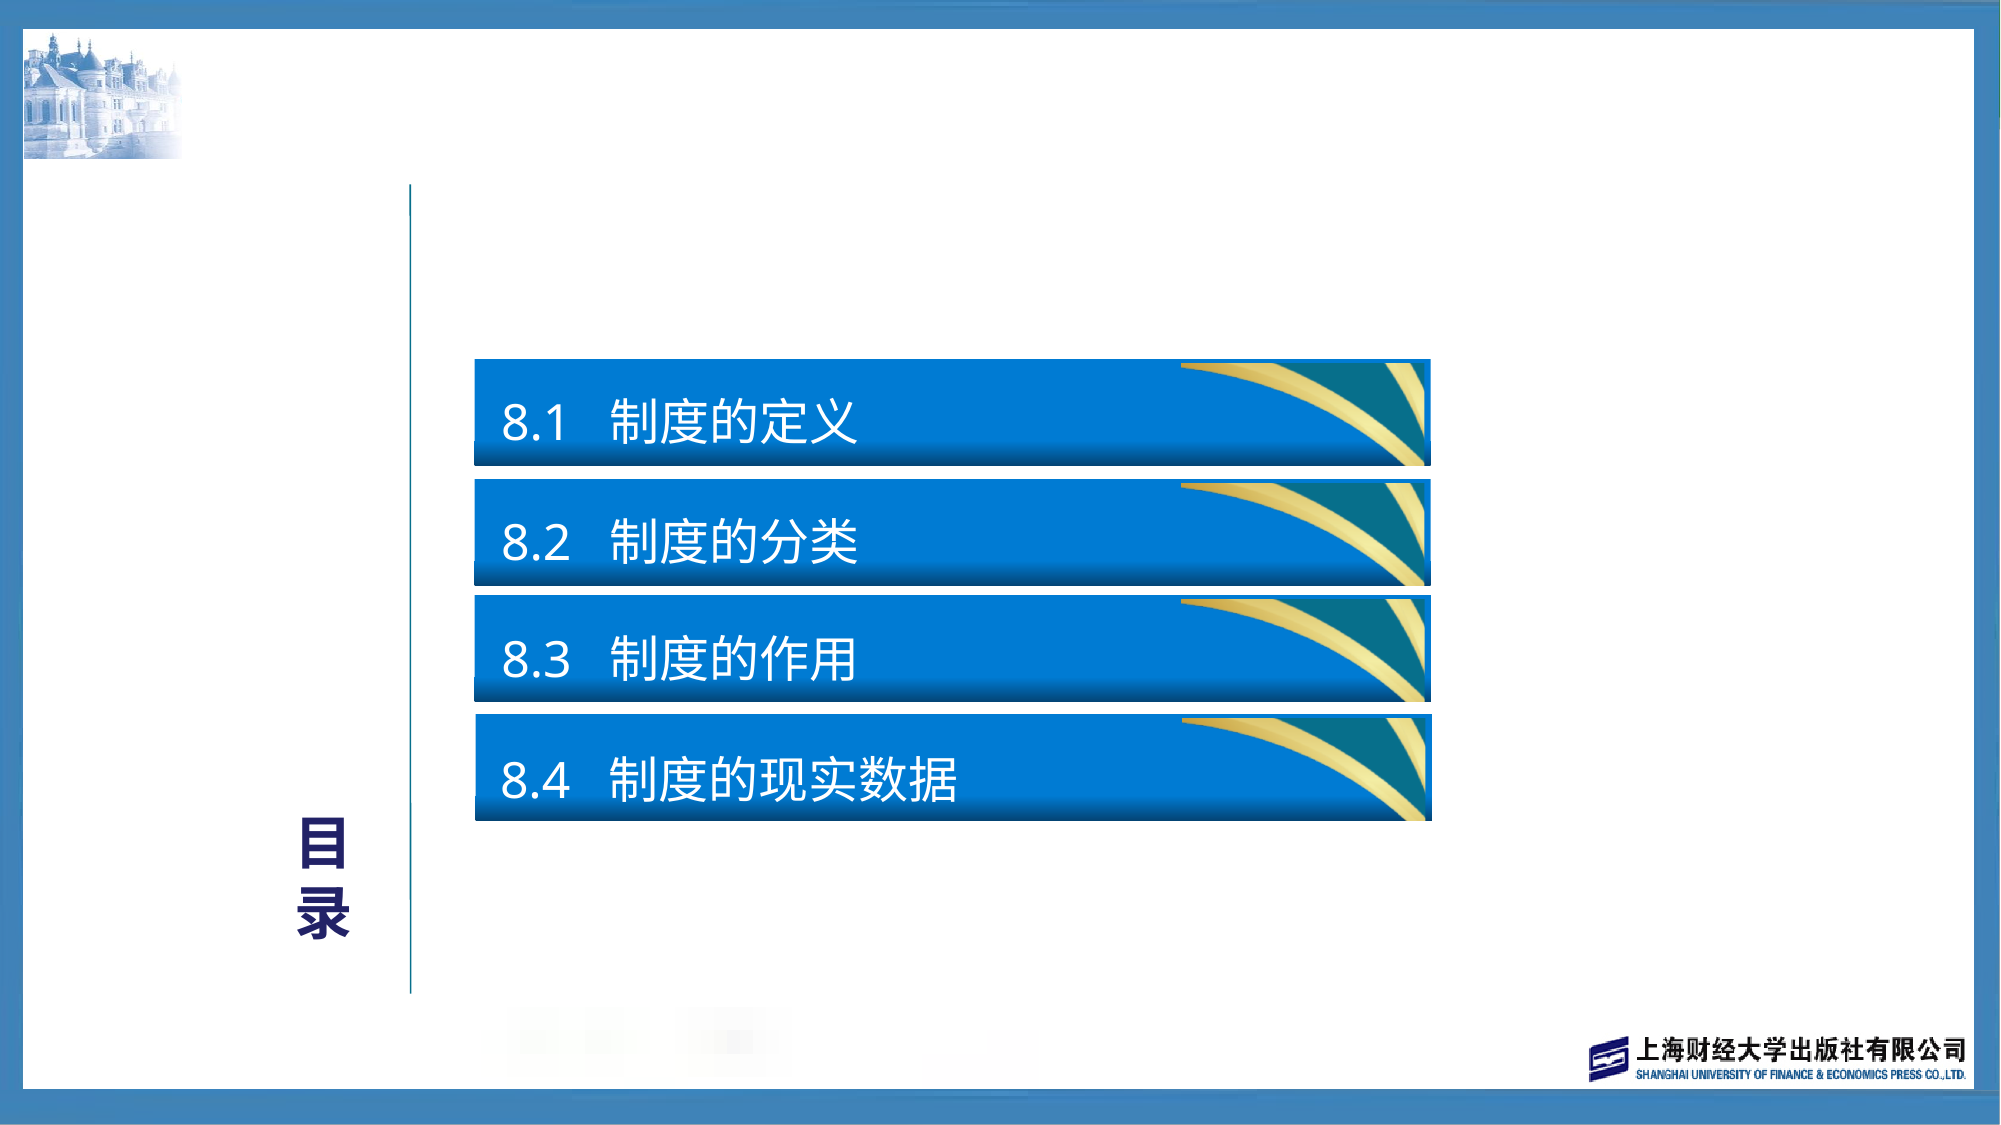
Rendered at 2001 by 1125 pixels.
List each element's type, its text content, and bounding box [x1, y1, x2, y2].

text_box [428, 359, 1432, 821]
text_box 目录 [280, 798, 363, 954]
picture [0, 0, 2001, 1125]
